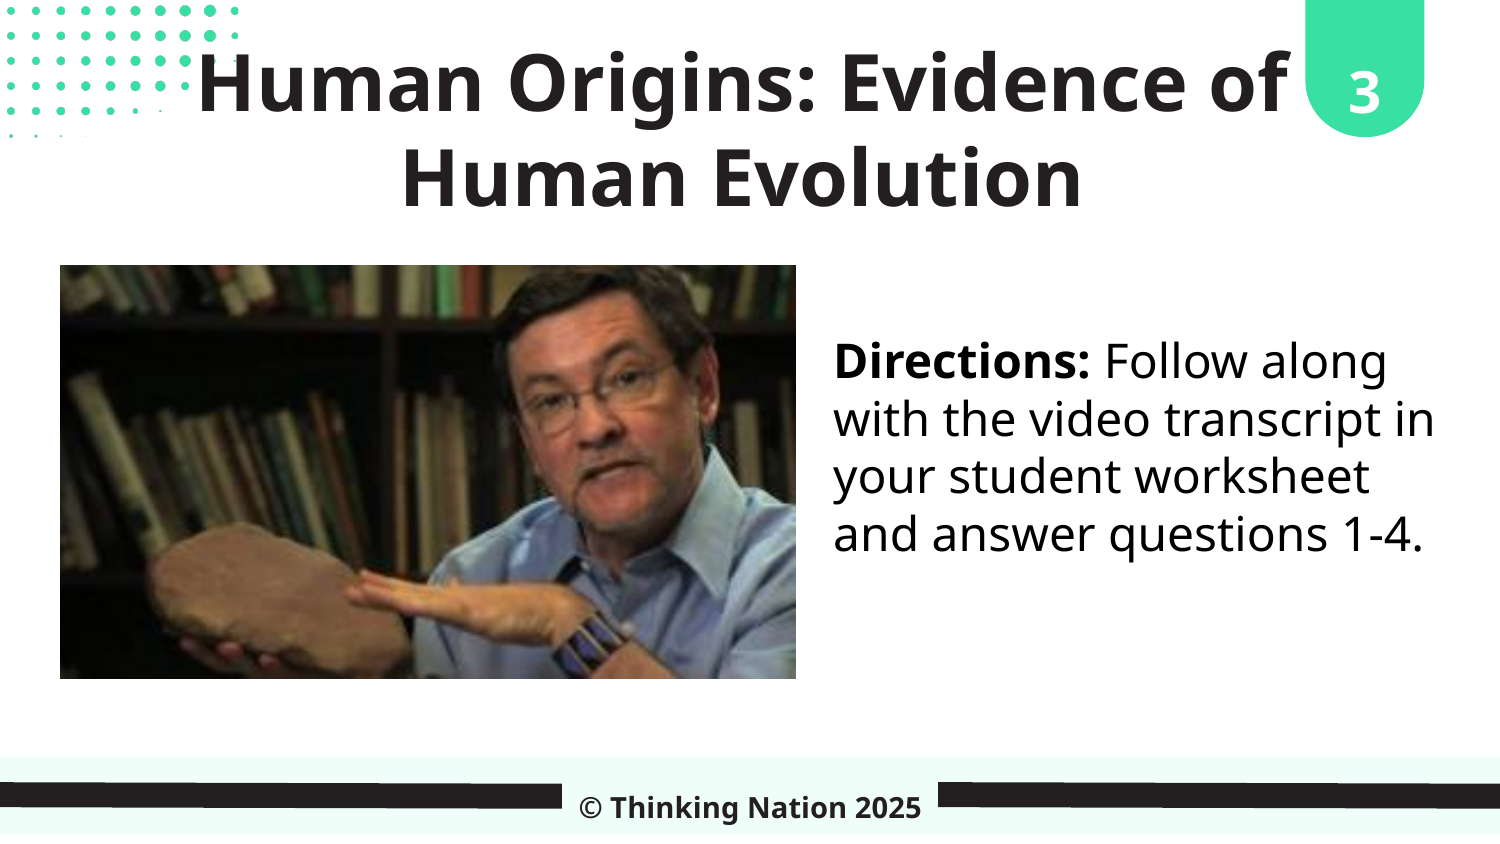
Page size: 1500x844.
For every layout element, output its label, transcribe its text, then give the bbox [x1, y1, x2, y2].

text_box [0, 756, 1500, 835]
text_box Human Origins: Evidence of Human Evolution [149, 32, 1336, 223]
text_box Directions: Follow along with the video transcript in your student worksheet and answer questions 1-4. [833, 330, 1443, 561]
text_box [0, 0, 239, 138]
picture [60, 265, 796, 679]
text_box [1300, 0, 1430, 138]
